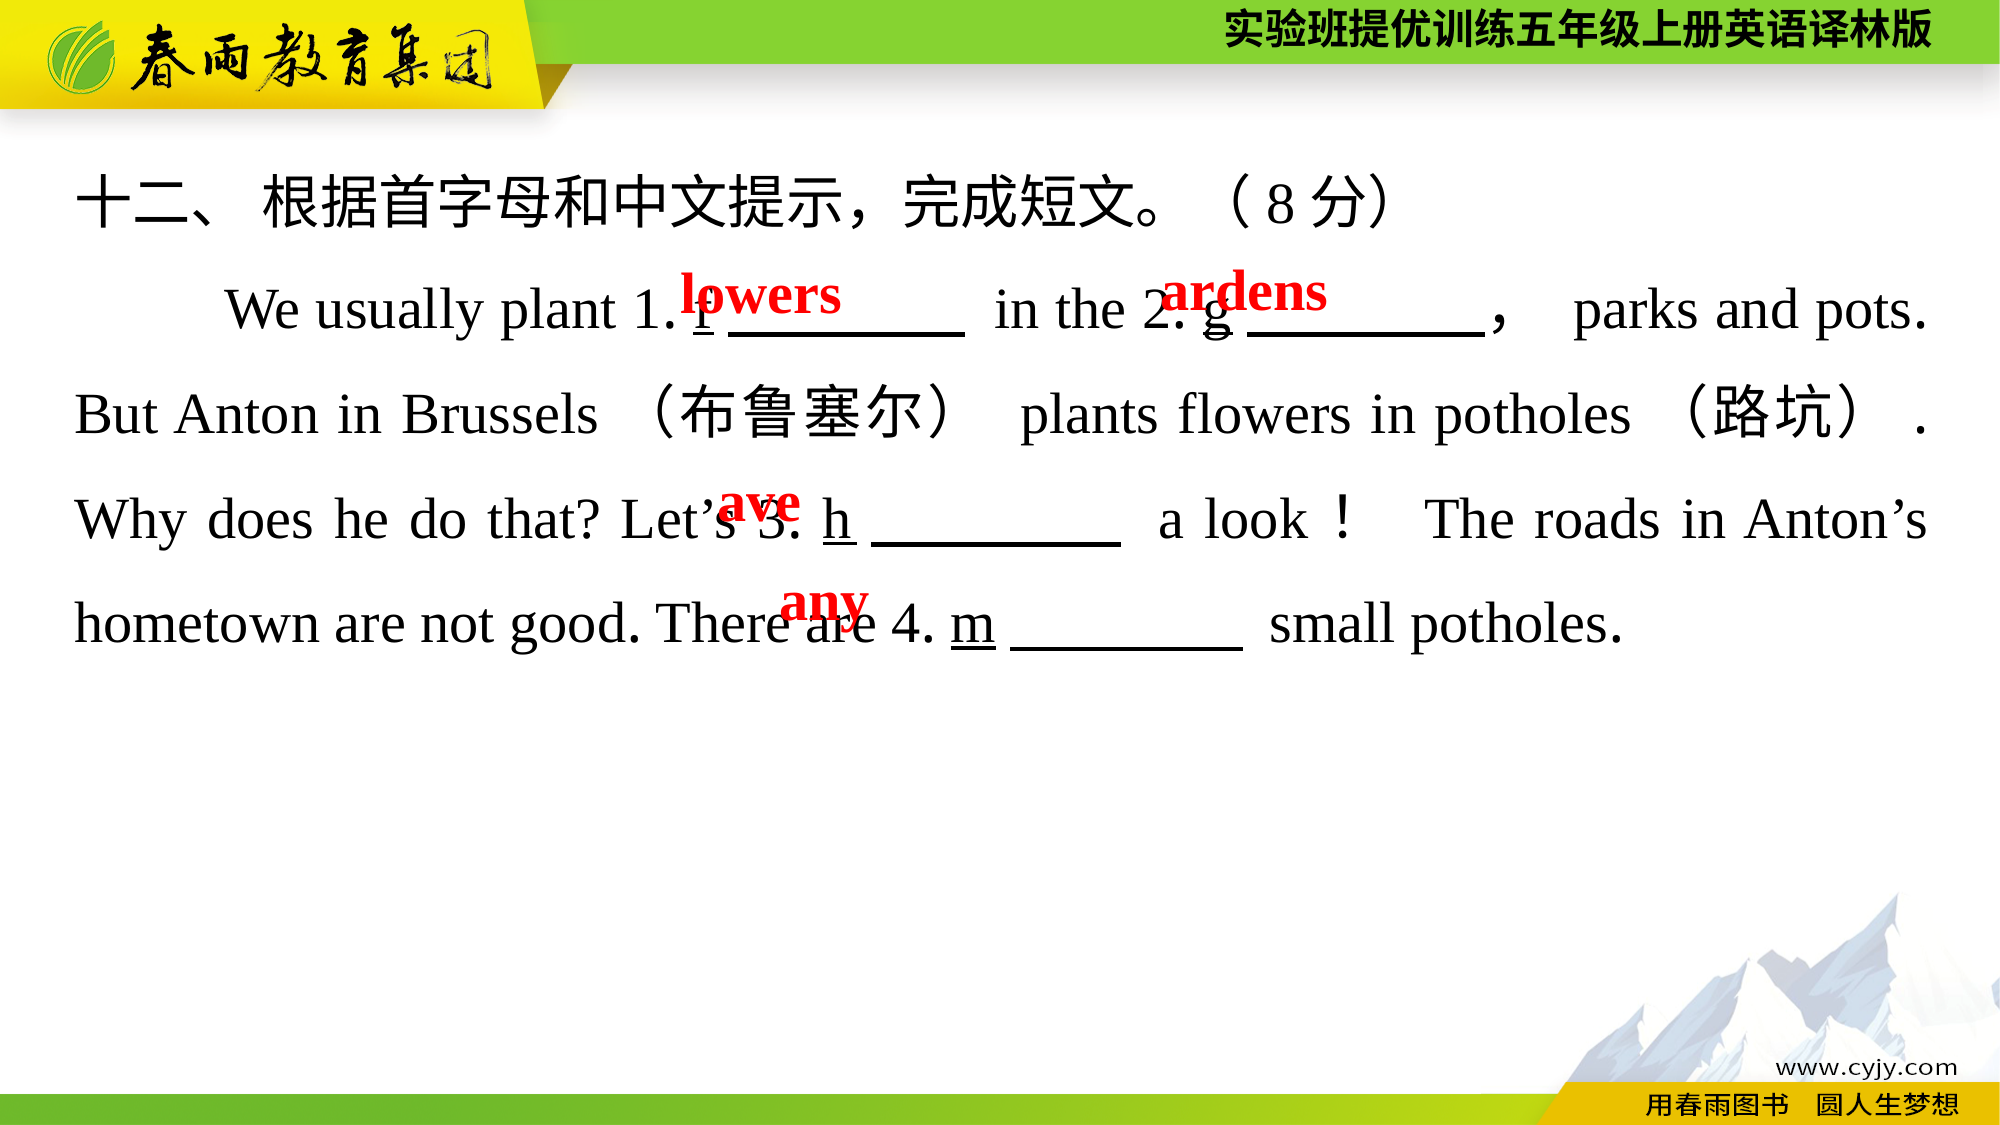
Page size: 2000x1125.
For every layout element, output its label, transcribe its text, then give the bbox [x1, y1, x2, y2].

text_box ave [702, 456, 817, 541]
list 十二、 根据首字母和中文提示，完成短文。（8分） We usually plant 1. f in the 2. g ， parks and pots. But Anton in Brussels（布鲁塞尔） plants flowers in potholes（路坑）. Why does he do that? Let’s 3. h a look！ The roads in Anton’s hometown are not good. There are 4. m small potholes. [59, 122, 1944, 668]
text_box any [764, 554, 886, 640]
text_box ardens [1145, 244, 1344, 330]
text_box lowers [665, 247, 858, 333]
picture [0, 0, 2000, 1125]
